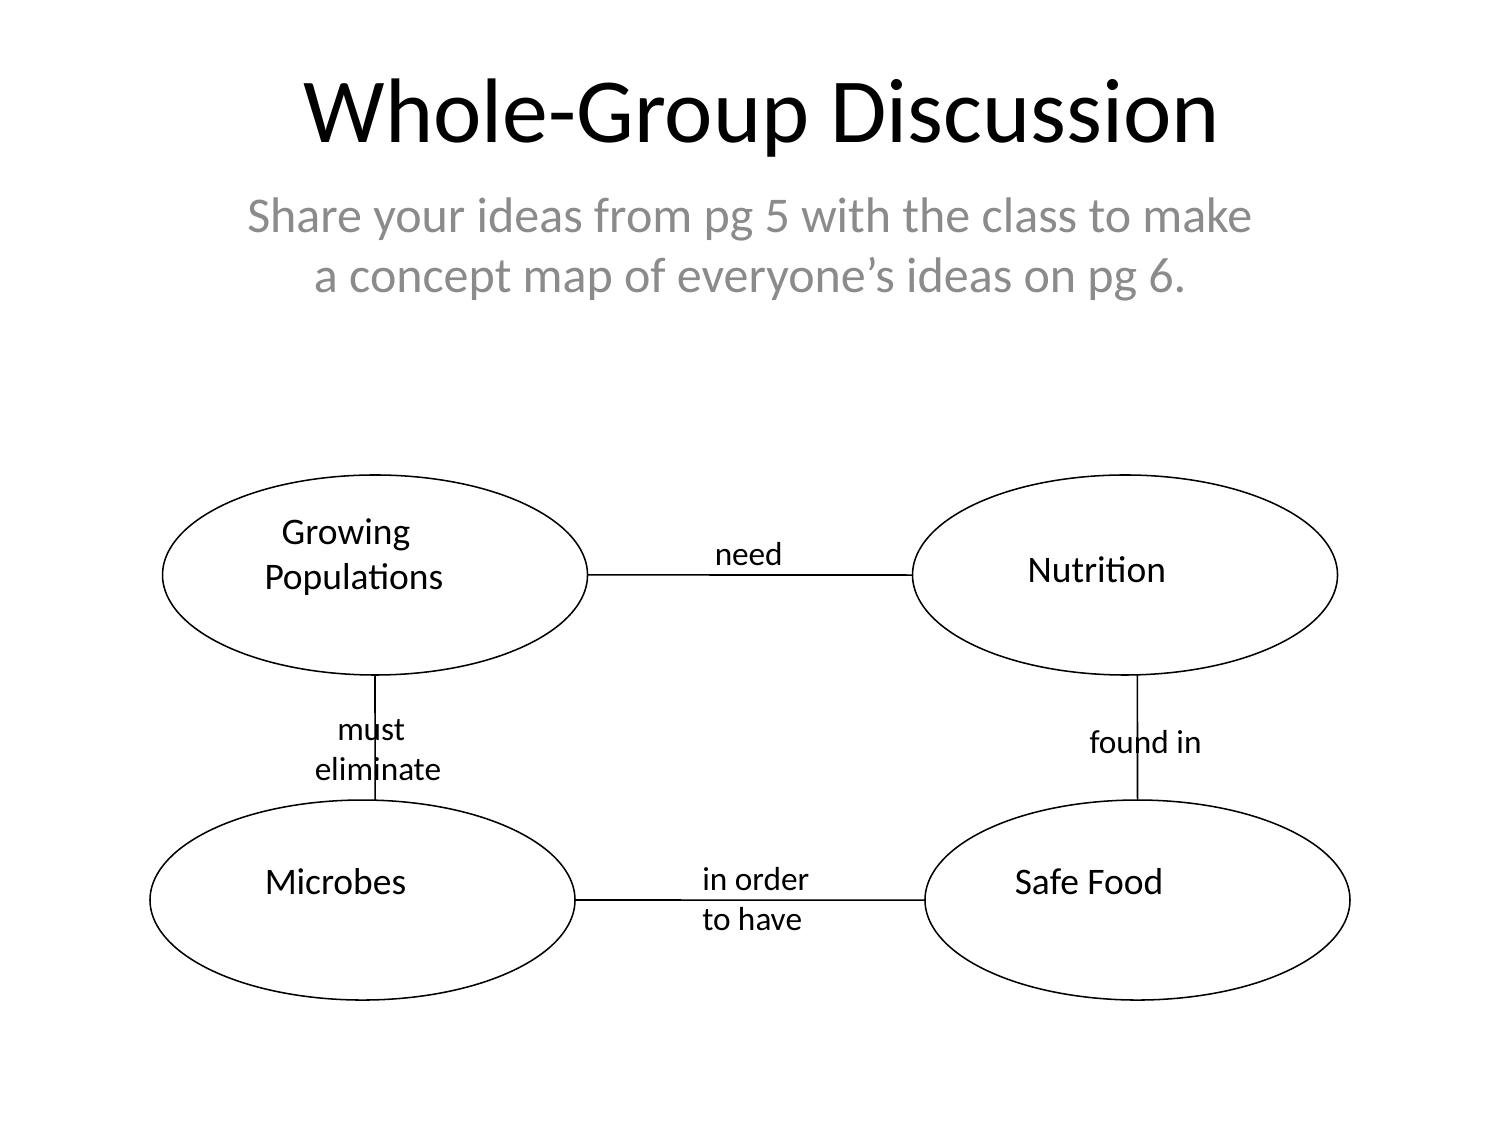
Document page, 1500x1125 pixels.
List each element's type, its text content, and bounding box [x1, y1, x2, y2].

text_box found in [1074, 712, 1225, 768]
text_box Safe Food [999, 849, 1263, 910]
text_box [924, 800, 1351, 1001]
subtitle Share your ideas from pg 5 with the class to make a concept map of everyone’s ideas on pg 6. [225, 174, 1275, 363]
text_box [162, 474, 588, 675]
text_box in order to have [687, 849, 838, 945]
text_box [912, 474, 1338, 676]
text_box Microbes [249, 849, 525, 910]
text_box need [699, 524, 813, 580]
text_box Nutrition [987, 537, 1275, 598]
text_box [150, 800, 576, 1001]
text_box must eliminate [300, 699, 475, 795]
title Whole-Group Discussion [125, 12, 1400, 200]
text_box Growing Populations [249, 499, 550, 605]
